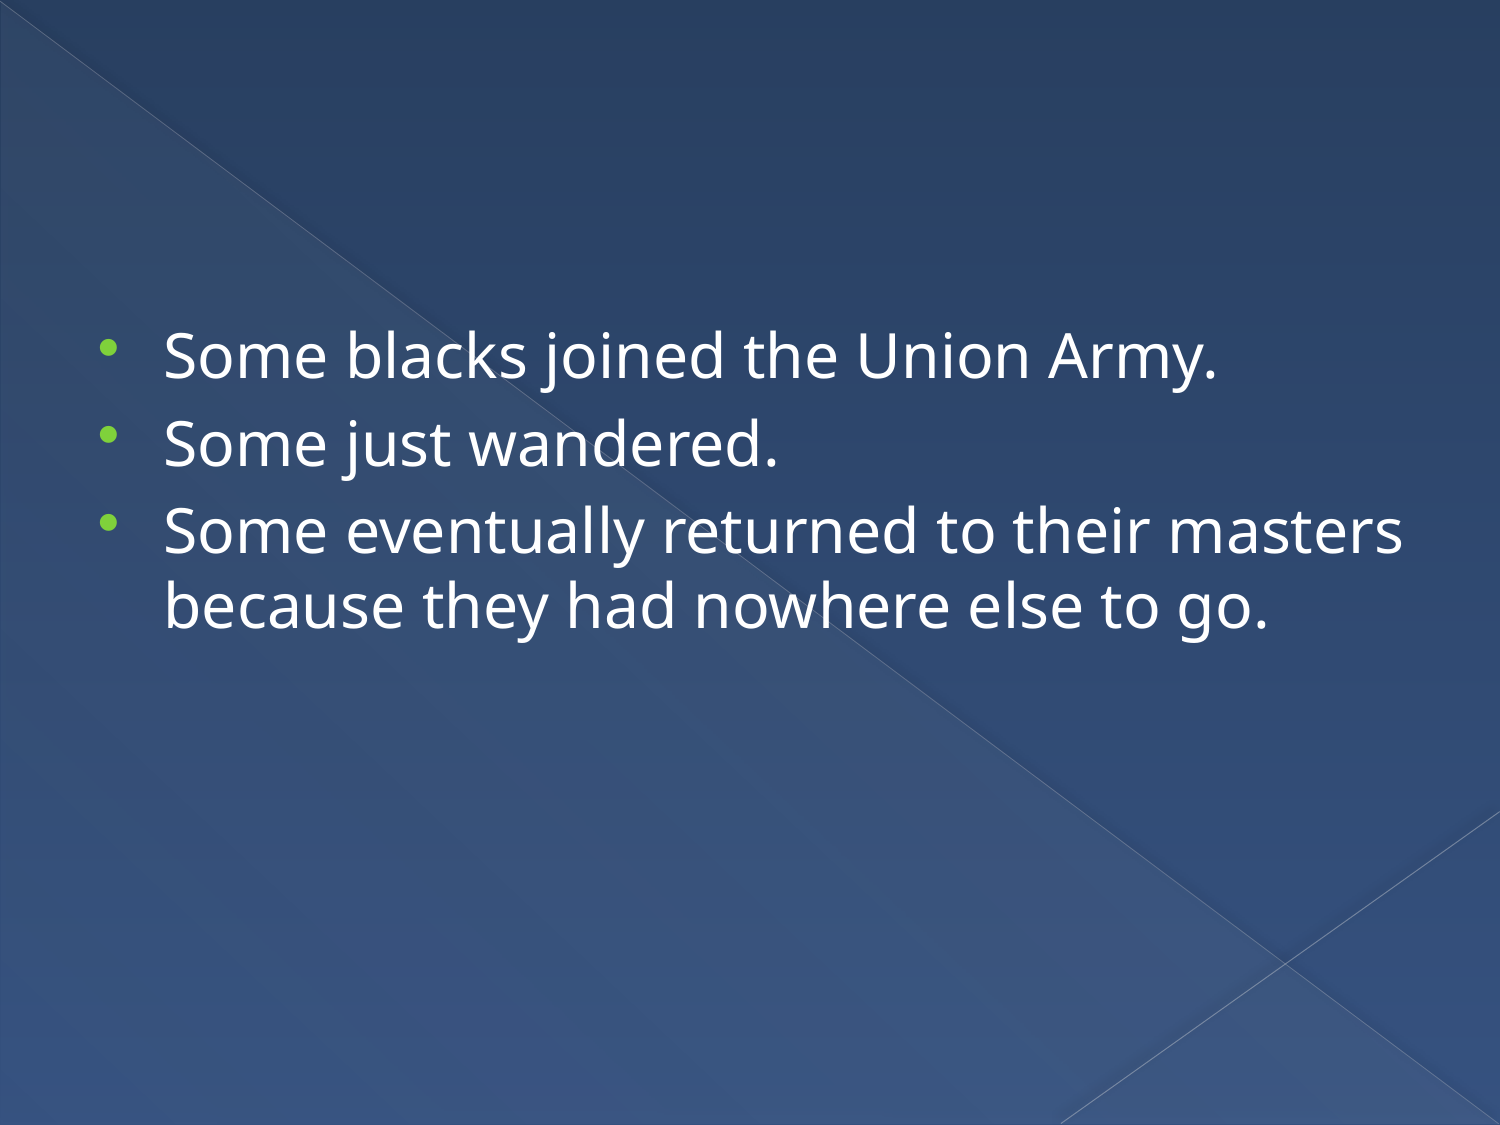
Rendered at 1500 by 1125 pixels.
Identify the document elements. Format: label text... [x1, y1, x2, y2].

list Some blacks joined the Union Army. Some just wandered. Some eventually returned to their masters because they had nowhere else to go. [75, 308, 1425, 1059]
